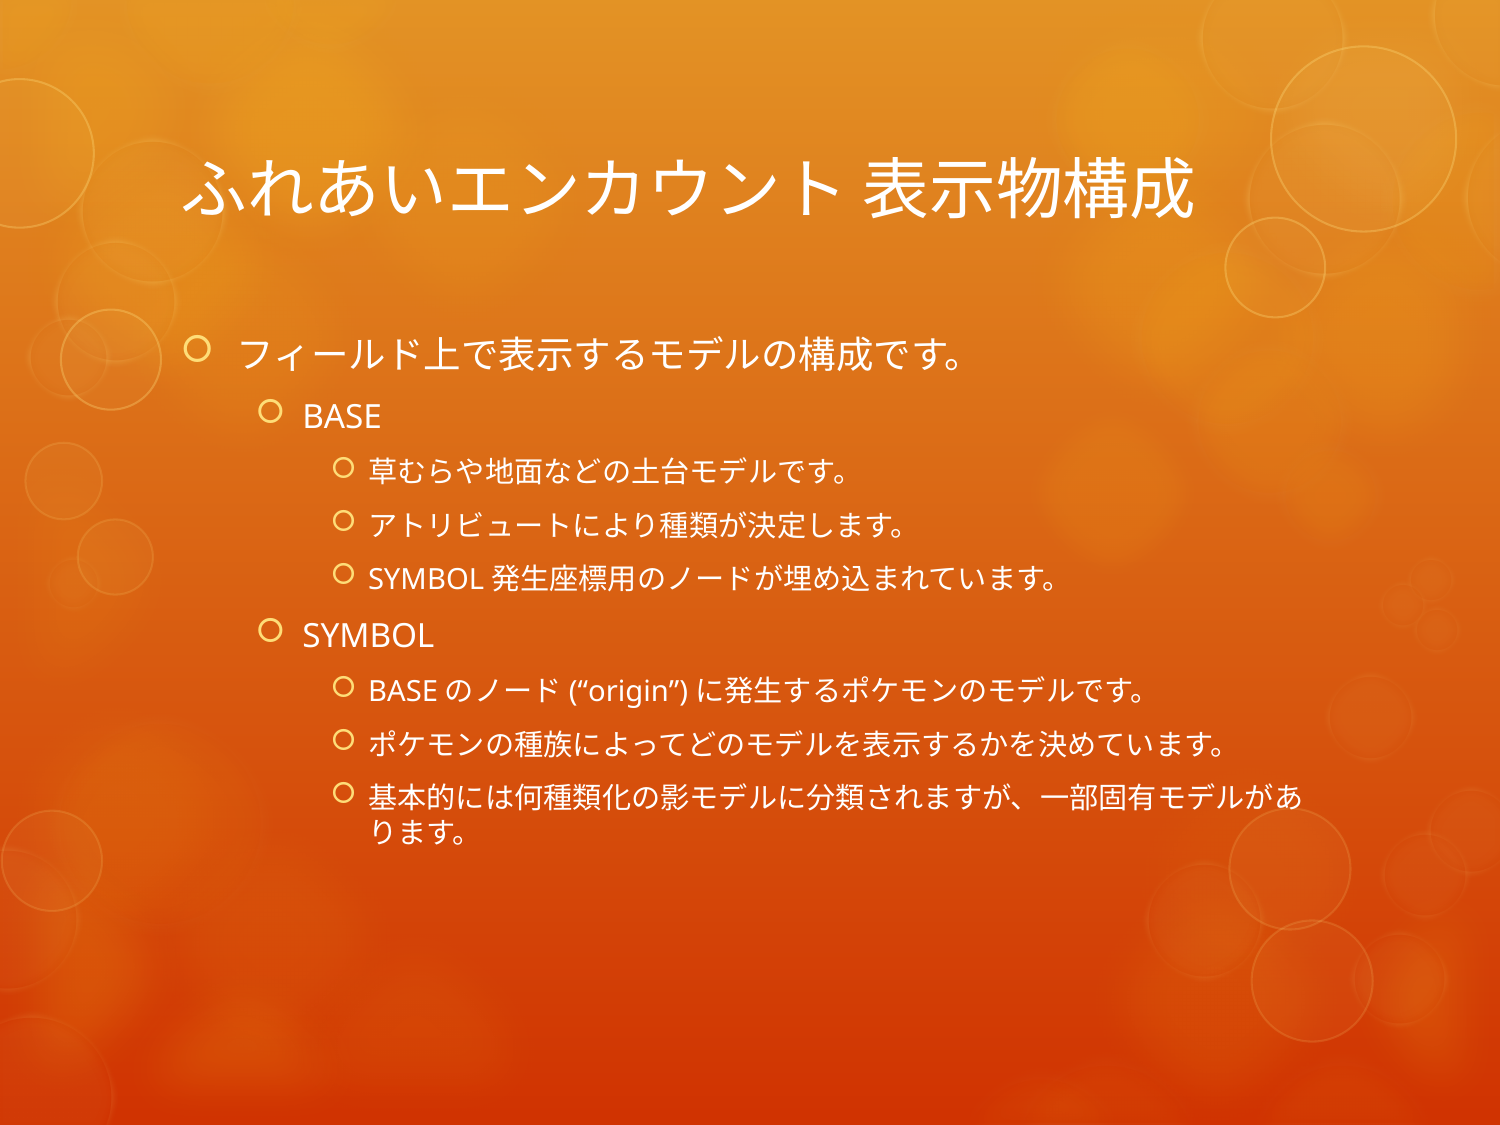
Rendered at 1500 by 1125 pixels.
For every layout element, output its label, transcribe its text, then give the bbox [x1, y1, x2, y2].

title ふれあいエンカウント 表示物構成 [165, 110, 1335, 263]
list フィールド上で表示するモデルの構成です。 BASE 草むらや地面などの土台モデルです。 アトリビュートにより種類が決定します。 SYMBOL発生座標用のノードが埋め込まれています。 SYMBOL BASEのノード(“origin”)に発生するポケモンのモデルです。 ポケモンの種族によってどのモデルを表示するかを決めています。 基本的には何種類化の影モデルに分類されますが、一部固有モデルがあります。 [165, 296, 1335, 962]
